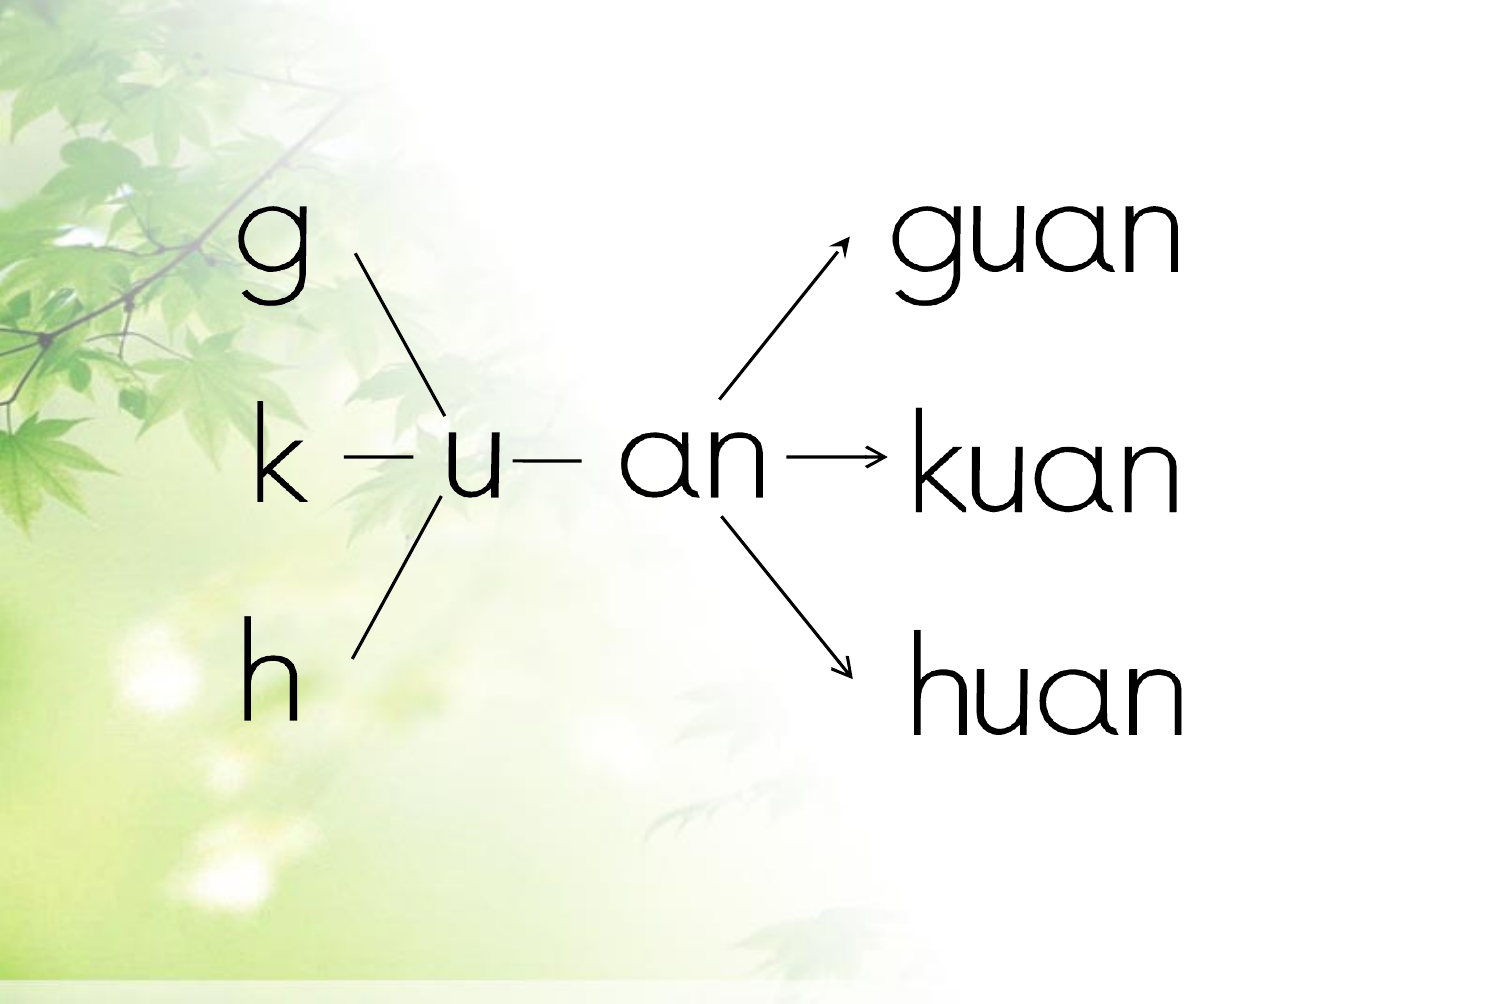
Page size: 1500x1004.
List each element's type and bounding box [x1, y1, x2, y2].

picture [0, 0, 1500, 1004]
text_box [218, 182, 1223, 764]
